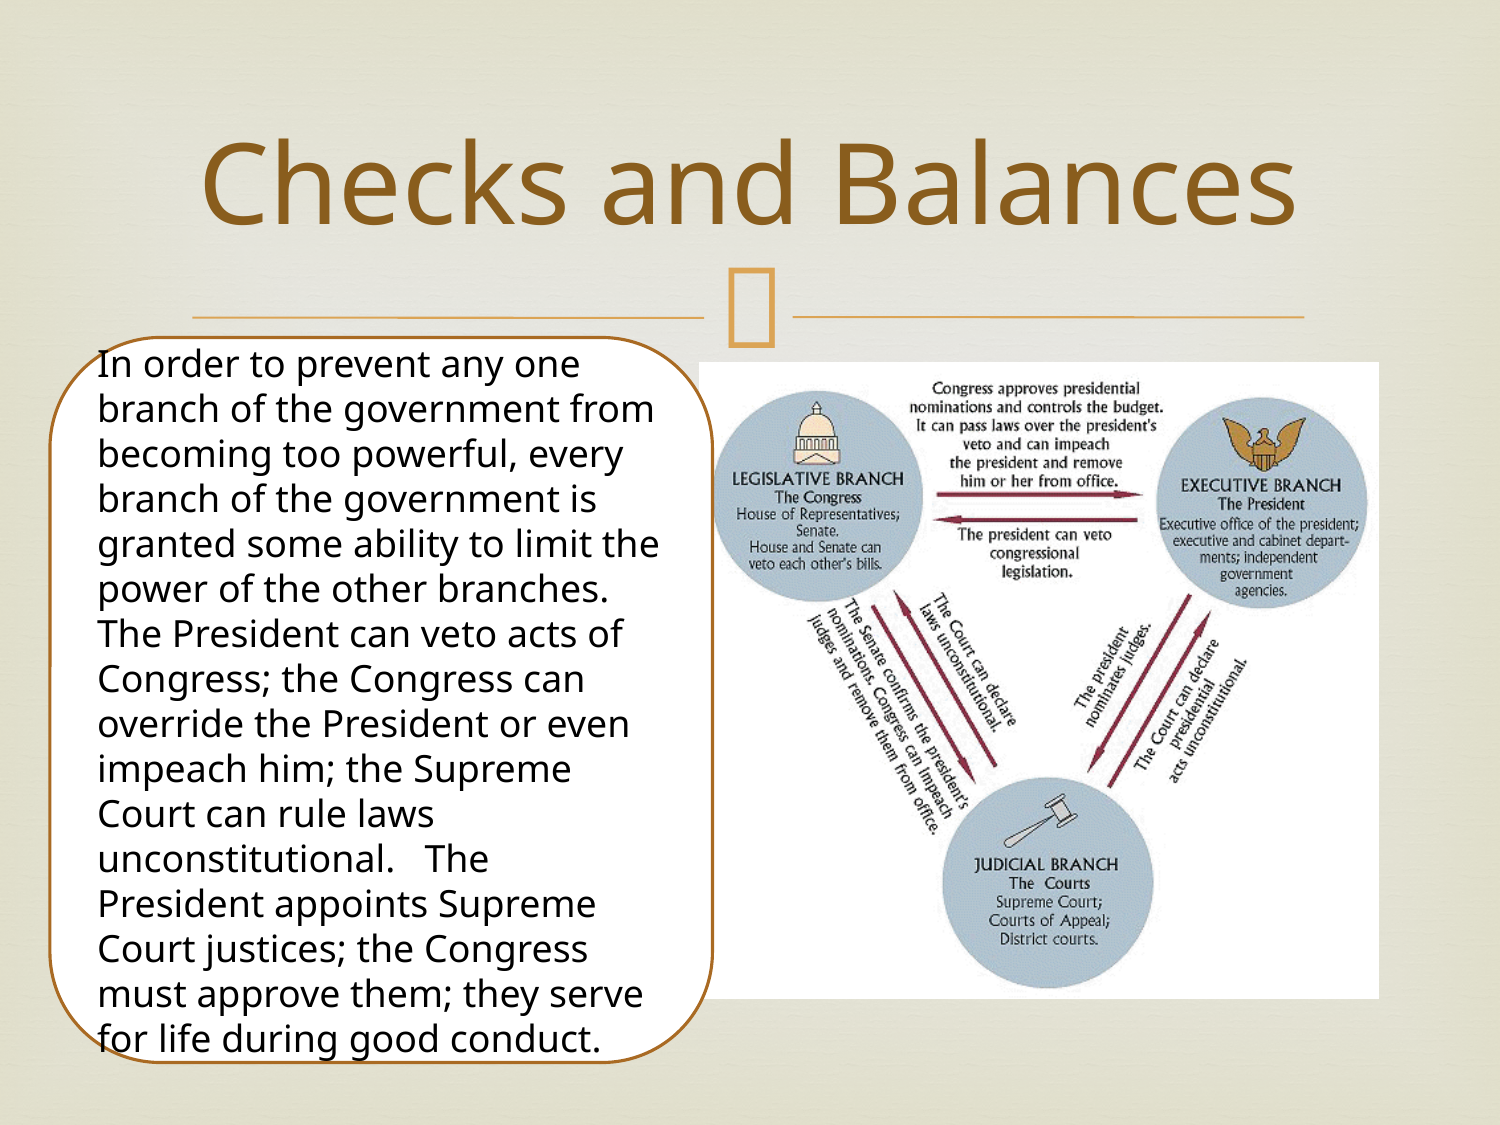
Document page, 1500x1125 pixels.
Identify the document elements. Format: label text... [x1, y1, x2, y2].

title Checks and Balances [112, 93, 1386, 267]
text_box In order to prevent any one branch of the government from becoming too powerful, every branch of the government is granted some ability to limit the power of the other branches. The President can veto acts of Congress; the Congress can override the President or even impeach him; the Supreme Court can rule laws unconstitutional. The President appoints Supreme Court justices; the Congress must approve them; they serve for life during good conduct. [48, 335, 699, 1065]
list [699, 361, 1379, 1000]
